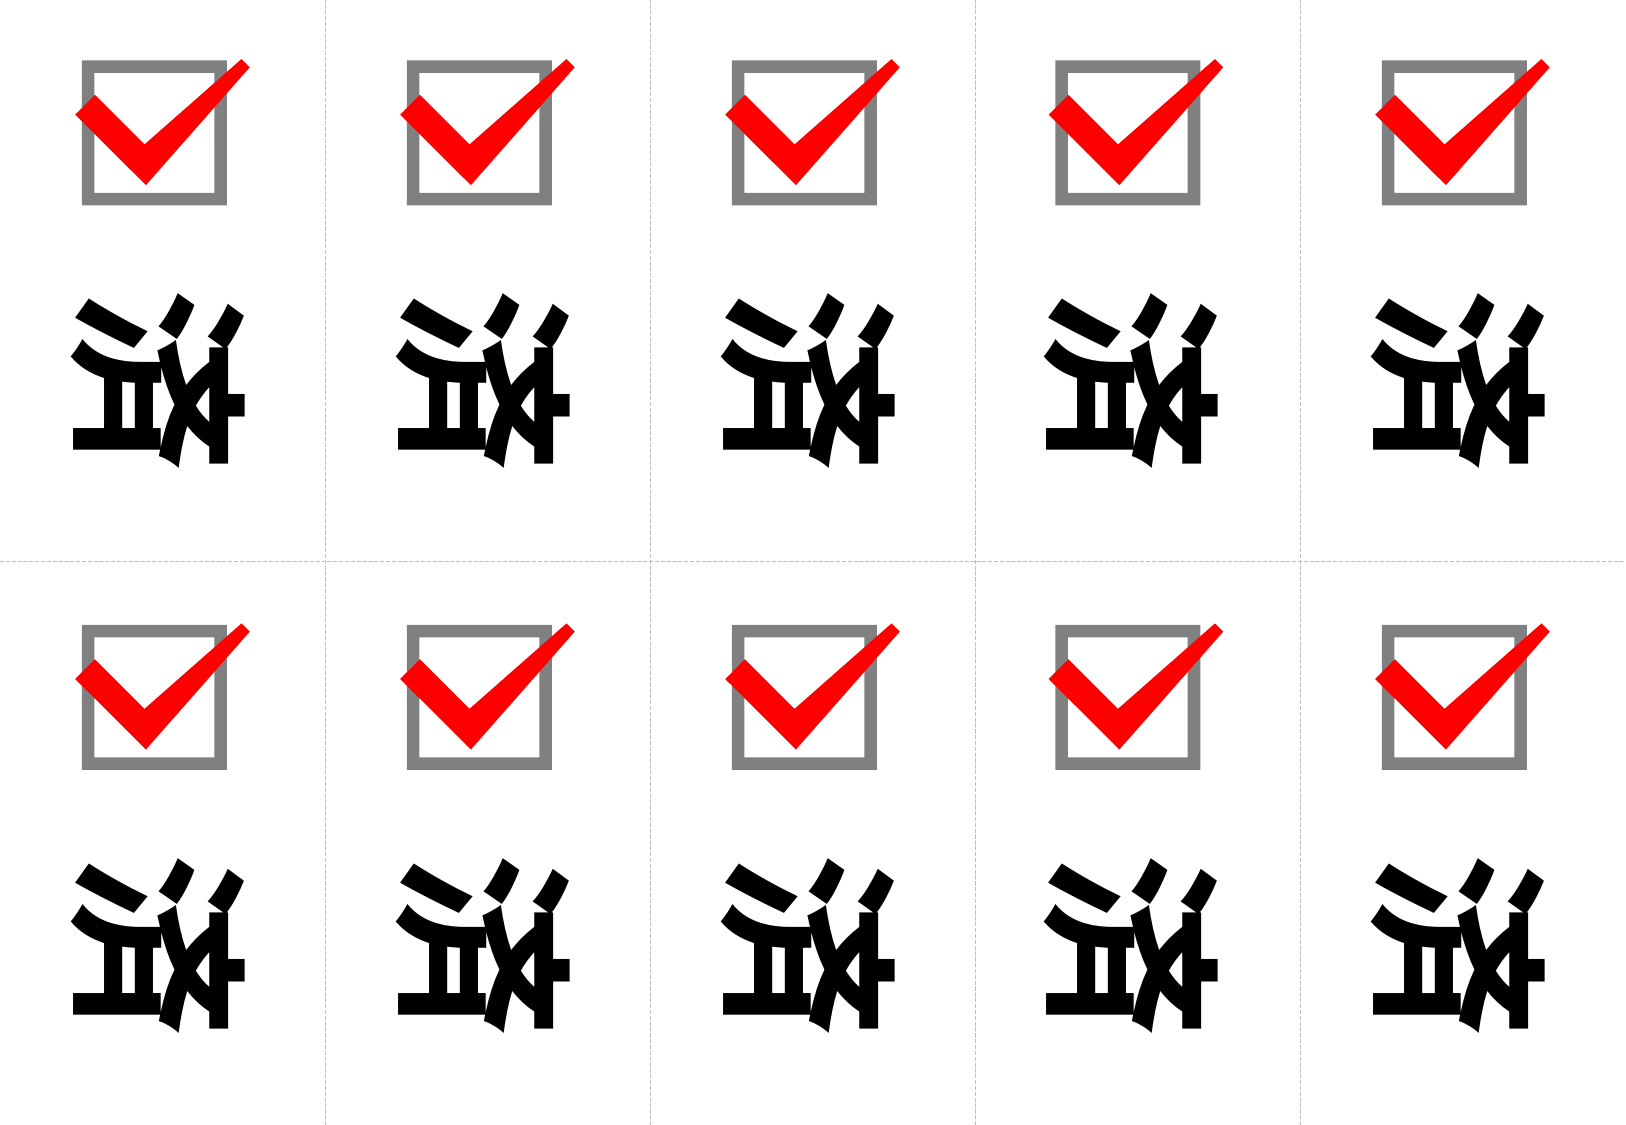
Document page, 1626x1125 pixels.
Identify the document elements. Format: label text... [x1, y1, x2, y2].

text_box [75, 58, 250, 206]
text_box 済 [701, 220, 924, 541]
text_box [400, 58, 575, 206]
text_box 済 [376, 784, 599, 1105]
text_box 済 [51, 220, 274, 541]
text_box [1048, 58, 1224, 206]
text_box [400, 623, 575, 770]
text_box 済 [1351, 784, 1574, 1105]
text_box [1048, 623, 1224, 770]
text_box 済 [1024, 784, 1247, 1105]
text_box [1375, 58, 1550, 206]
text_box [1375, 623, 1550, 770]
text_box 済 [1351, 220, 1574, 541]
text_box 済 [1024, 220, 1247, 541]
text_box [725, 623, 900, 770]
text_box 済 [701, 784, 924, 1105]
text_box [75, 623, 250, 770]
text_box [725, 58, 900, 206]
text_box 済 [51, 784, 274, 1105]
text_box 済 [376, 220, 599, 541]
